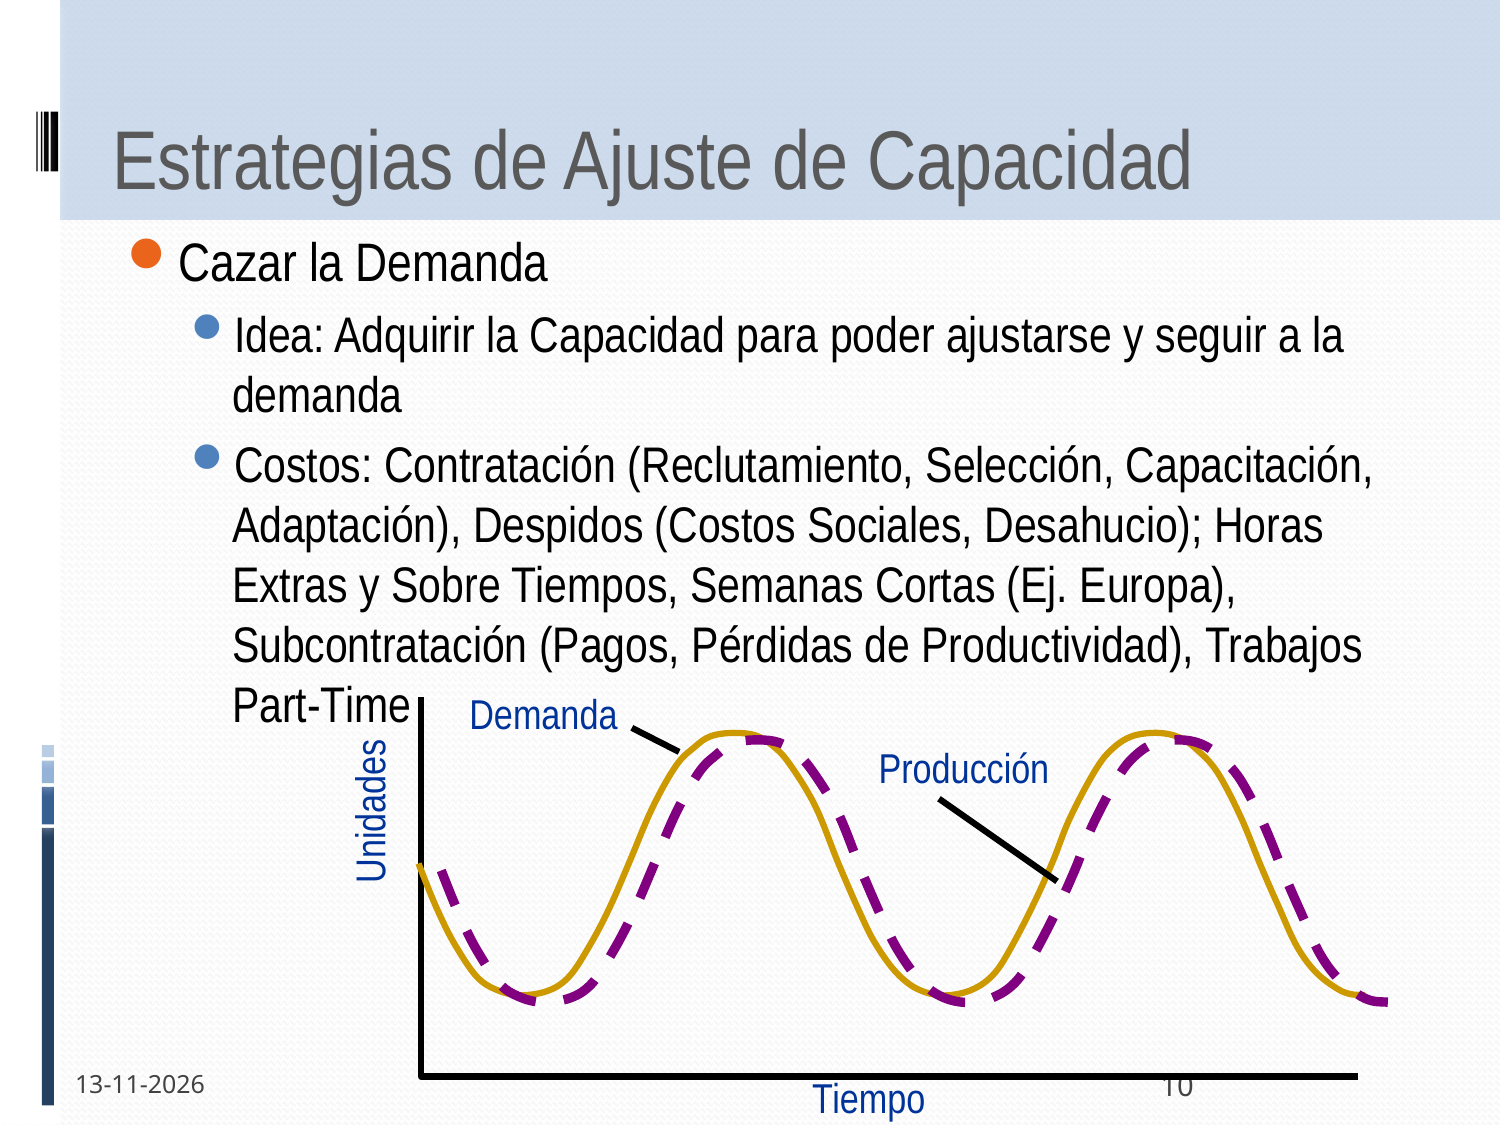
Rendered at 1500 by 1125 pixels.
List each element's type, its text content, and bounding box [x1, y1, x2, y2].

slide_number 10 [1068, 1077, 1194, 1107]
text_box [1126, 732, 1185, 764]
text_box [420, 870, 1359, 1077]
text_box Demanda [454, 680, 727, 746]
text_box Producción [863, 734, 1126, 799]
text_box Tiempo [797, 1064, 962, 1125]
title Estrategias de Ajuste de Capacidad [111, 18, 1436, 207]
text_box [441, 739, 1388, 1003]
text_box [727, 732, 766, 745]
list Cazar la Demanda Idea: Adquirir la Capacidad para poder ajustarse y seguir a la demanda Costos: Contratación (Reclutamiento, Selección, Capacitación, Adaptación), Despidos (Costos Sociales, Desahucio); Horas Extras y Sobre Tiempos, Semanas Cortas (Ej. Europa), Subcontratación (Pagos, Pérdidas de Productividad), Trabajos Part-Time [111, 219, 1436, 1038]
text_box [887, 799, 1105, 950]
text_box [867, 930, 936, 995]
text_box [420, 697, 659, 890]
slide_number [75, 1042, 243, 1103]
text_box [418, 746, 726, 995]
text_box Unidades [336, 709, 402, 899]
